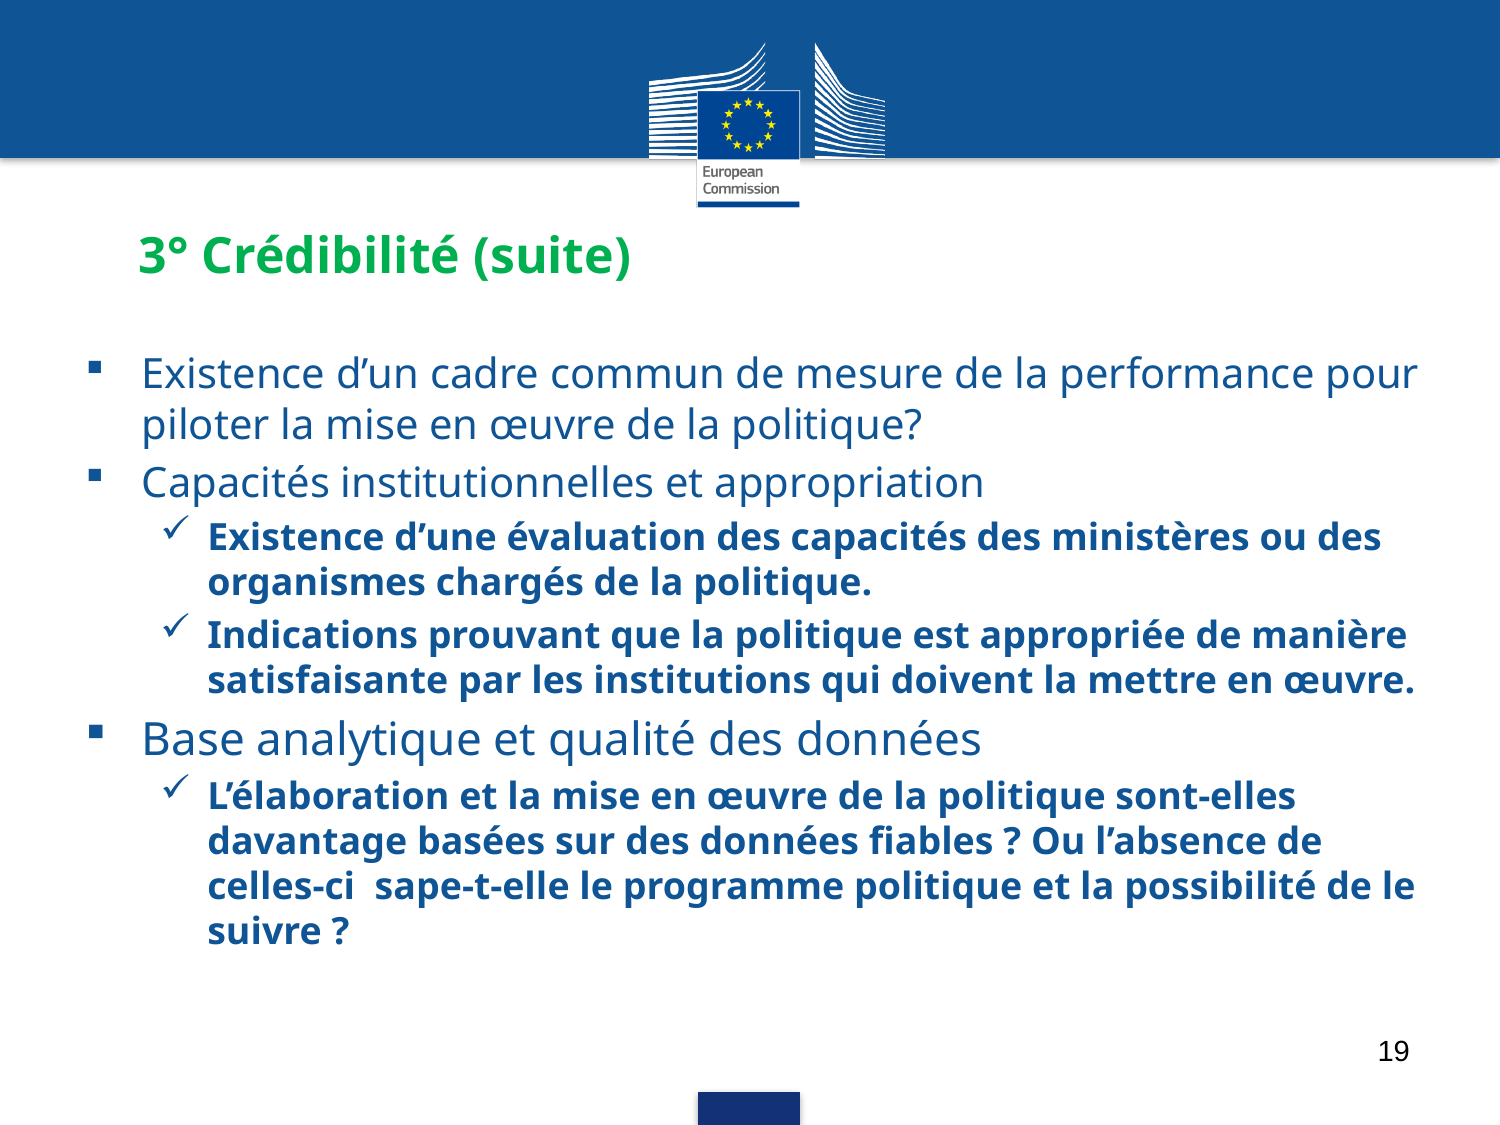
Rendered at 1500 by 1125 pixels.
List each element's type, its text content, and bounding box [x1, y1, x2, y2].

picture [649, 42, 885, 187]
slide_number 19 [1074, 1024, 1426, 1103]
list Existence d’un cadre commun de mesure de la performance pour piloter la mise en œuvre de la politique? Capacités institutionnelles et appropriation Existence d’une évaluation des capacités des ministères ou des organismes chargés de la politique. Indications prouvant que la politique est appropriée de manière satisfaisante par les institutions qui doivent la mettre en œuvre. Base analytique et qualité des données L’élaboration et la mise en œuvre de la politique sont-elles davantage basées sur des données fiables ? Ou l’absence de celles-ci sape-t-elle le programme politique et la possibilité de le suivre ? [70, 339, 1448, 1012]
title 3° Crédibilité (suite) [64, 187, 1416, 320]
